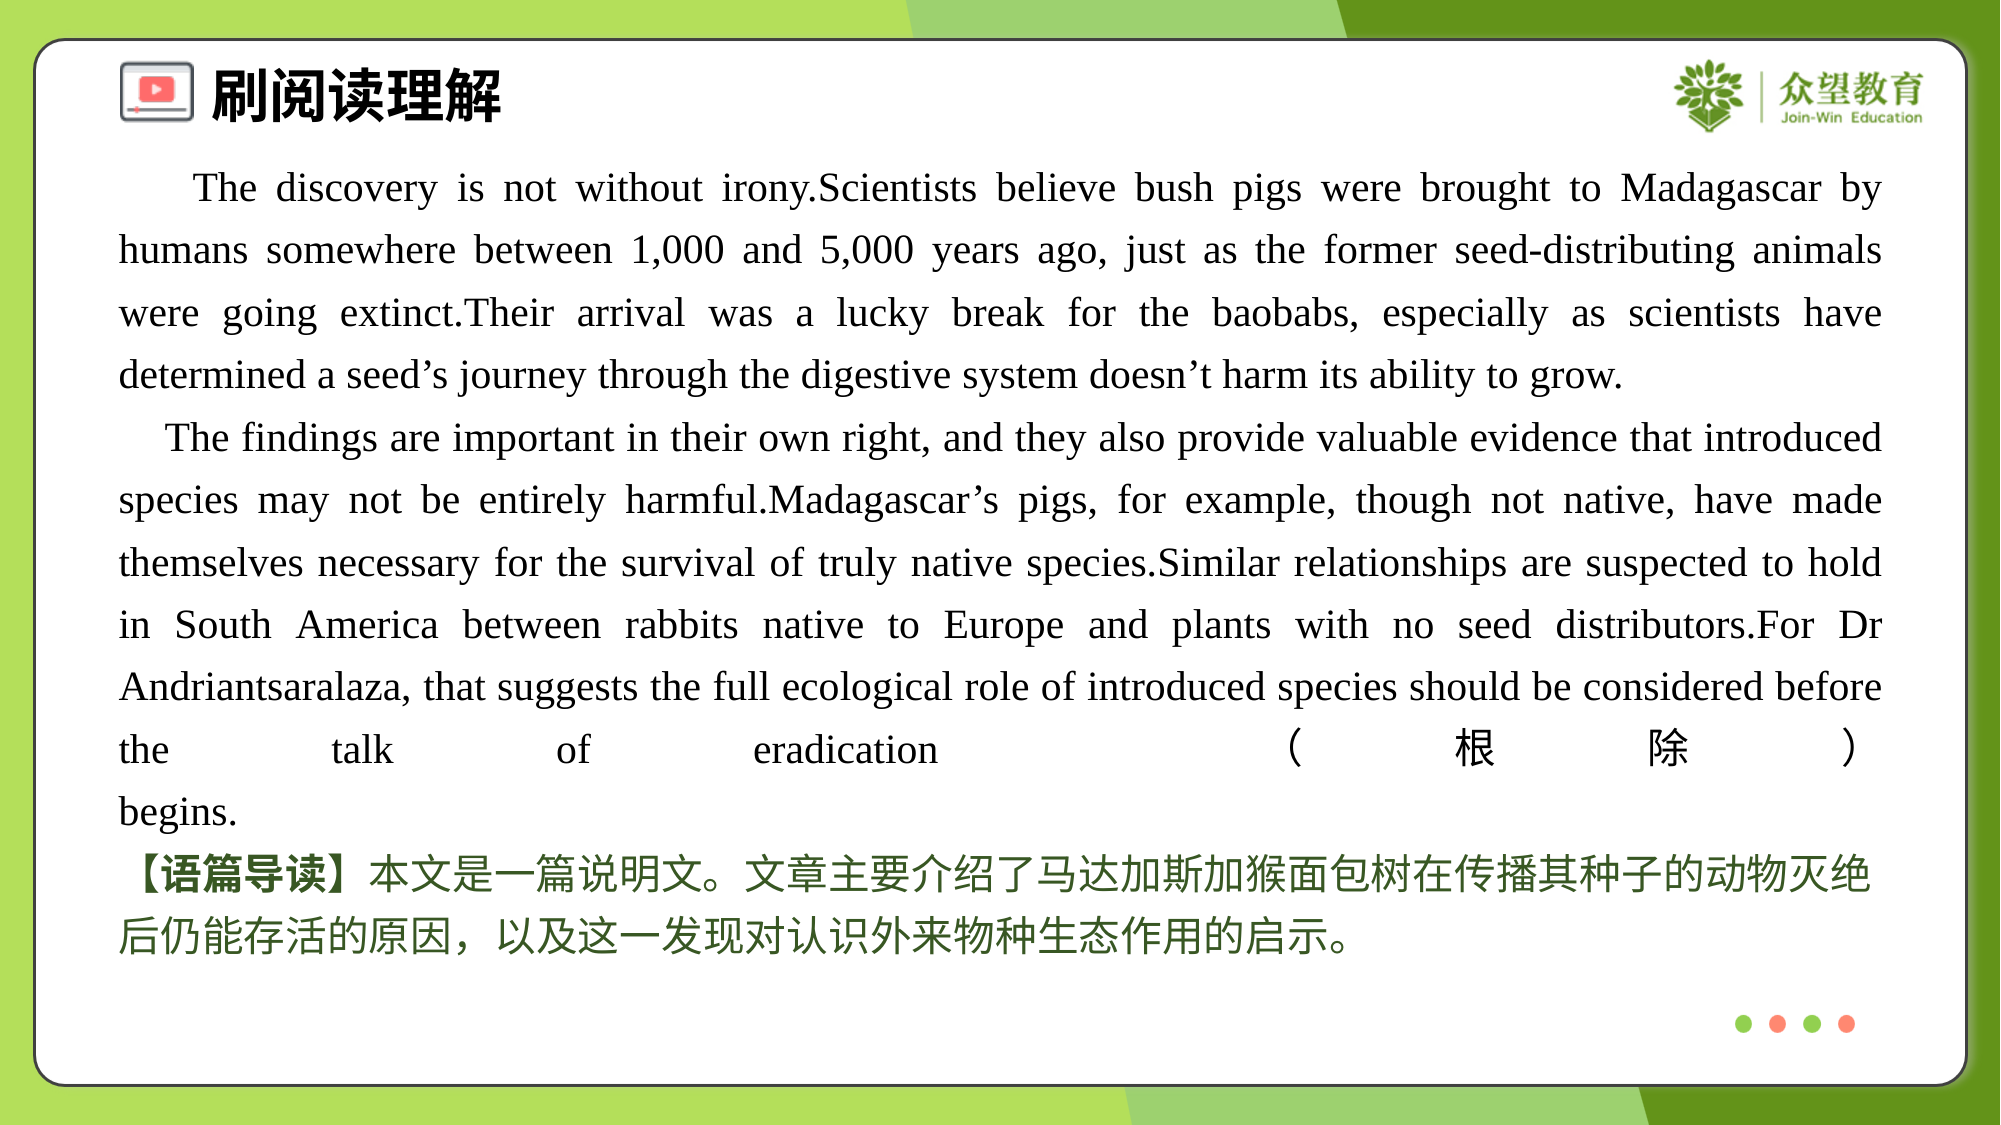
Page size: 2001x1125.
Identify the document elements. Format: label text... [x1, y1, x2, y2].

picture [0, 0, 2000, 1125]
text_box 【语篇导读】本文是一篇说明文。文章主要介绍了马达加斯加猴面包树在传播其种子的动物灭绝后仍能存活的原因，以及这一发现对认识外来物种生态作用的启示。 [118, 835, 1883, 956]
text_box The discovery is not without irony.Scientists believe bush pigs were brought to Madagascar by humans somewhere between 1,000 and 5,000 years ago, just as the former seed-distributing animals were going extinct.Their arrival was a lucky break for the baobabs, especially as scientists have determined a seed’s journey through the digestive system doesn’t harm its ability to grow. The findings are important in their own right, and they also provide valuable evidence that introduced species may not be entirely harmful.Madagascar’s pigs, for example, though not native, have made themselves necessary for the survival of truly native species.Similar relationships are suspected to hold in South America between rabbits native to Europe and plants with no seed distributors.For Dr Andriantsaralaza, that suggests the full ecological role of introduced species should be considered before the talk of eradication （根除） begins.#1.1.4 [118, 146, 1883, 829]
